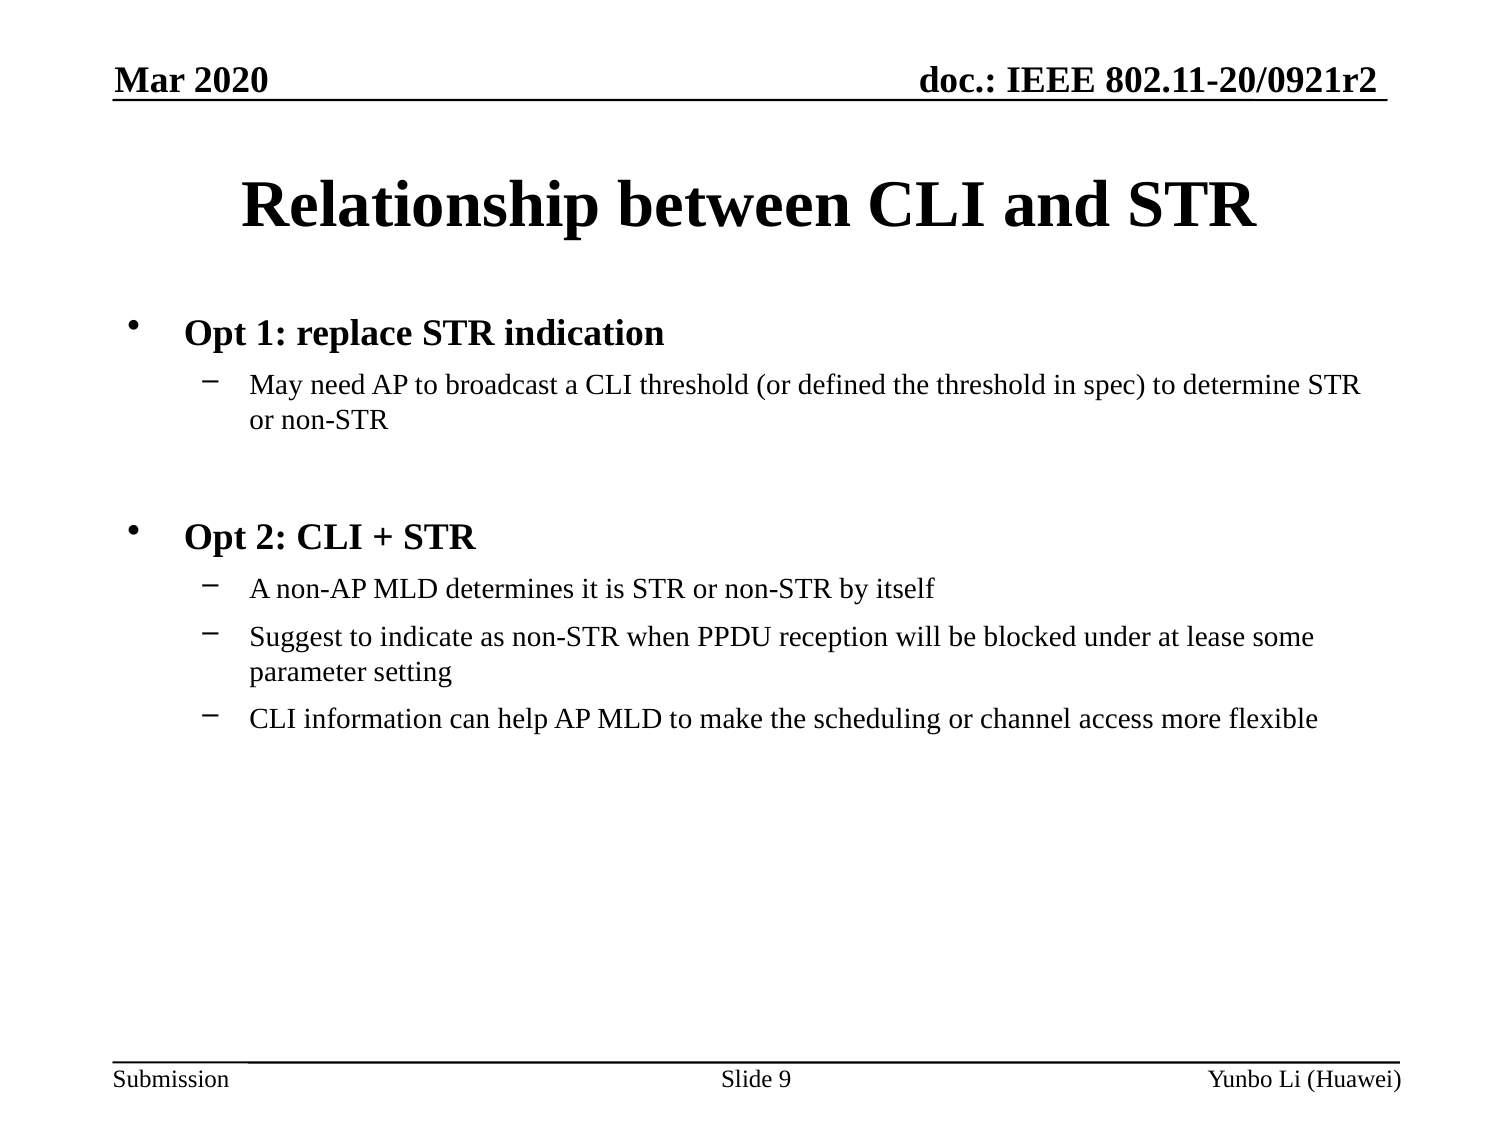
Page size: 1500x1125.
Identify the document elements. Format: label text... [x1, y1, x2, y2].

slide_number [114, 54, 271, 101]
footer Yunbo Li (Huawei) [1204, 1061, 1402, 1093]
list Opt 1: replace STR indication May need AP to broadcast a CLI threshold (or defined the threshold in spec) to determine STR or non-STR Opt 2: CLI + STR A non-AP MLD determines it is STR or non-STR by itself Suggest to indicate as non-STR when PPDU reception will be blocked under at lease some parameter setting CLI information can help AP MLD to make the scheduling or channel access more flexible [112, 299, 1388, 1063]
title Relationship between CLI and STR [112, 112, 1388, 288]
slide_number Slide 9 [712, 1061, 800, 1093]
